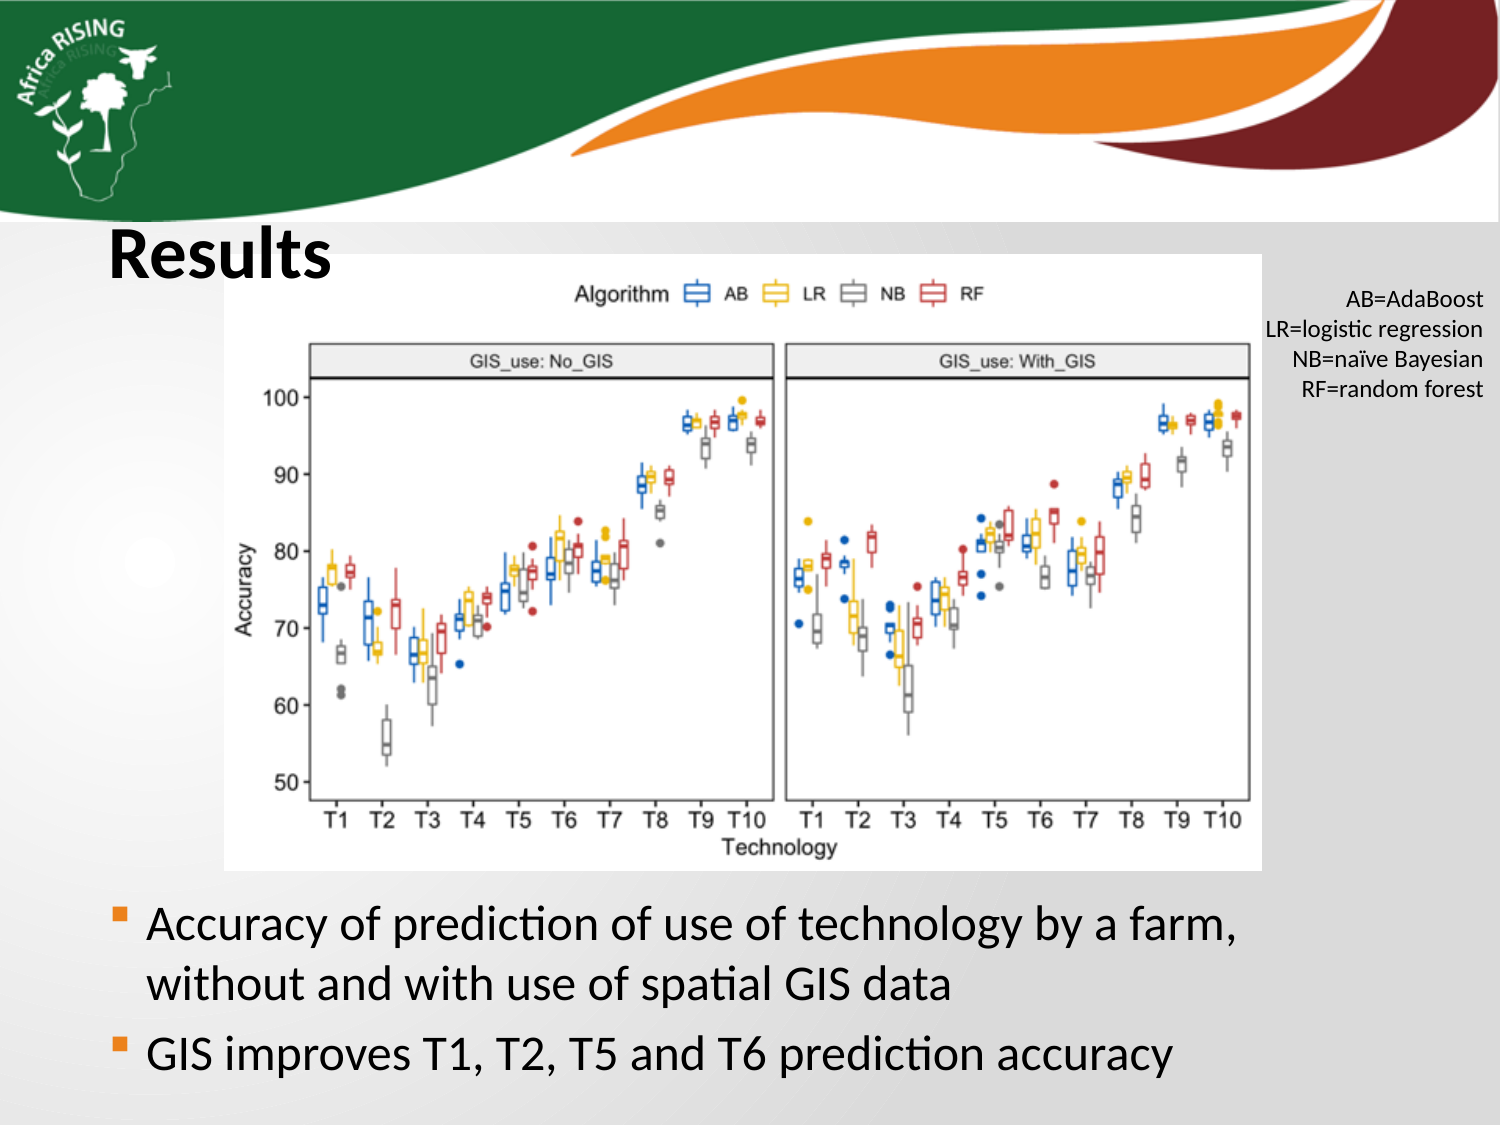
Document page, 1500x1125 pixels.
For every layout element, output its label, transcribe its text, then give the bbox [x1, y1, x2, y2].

list Accuracy of prediction of use of technology by a farm, without and with use of spatial GIS data GIS improves T1, T2, T5 and T6 prediction accuracy [75, 882, 1412, 1071]
picture [223, 253, 1263, 872]
picture [0, 0, 1499, 222]
text_box AB=AdaBoost LR=logistic regression NB=naïve Bayesian RF=random forest [1273, 274, 1499, 410]
list Results [75, 196, 1412, 384]
